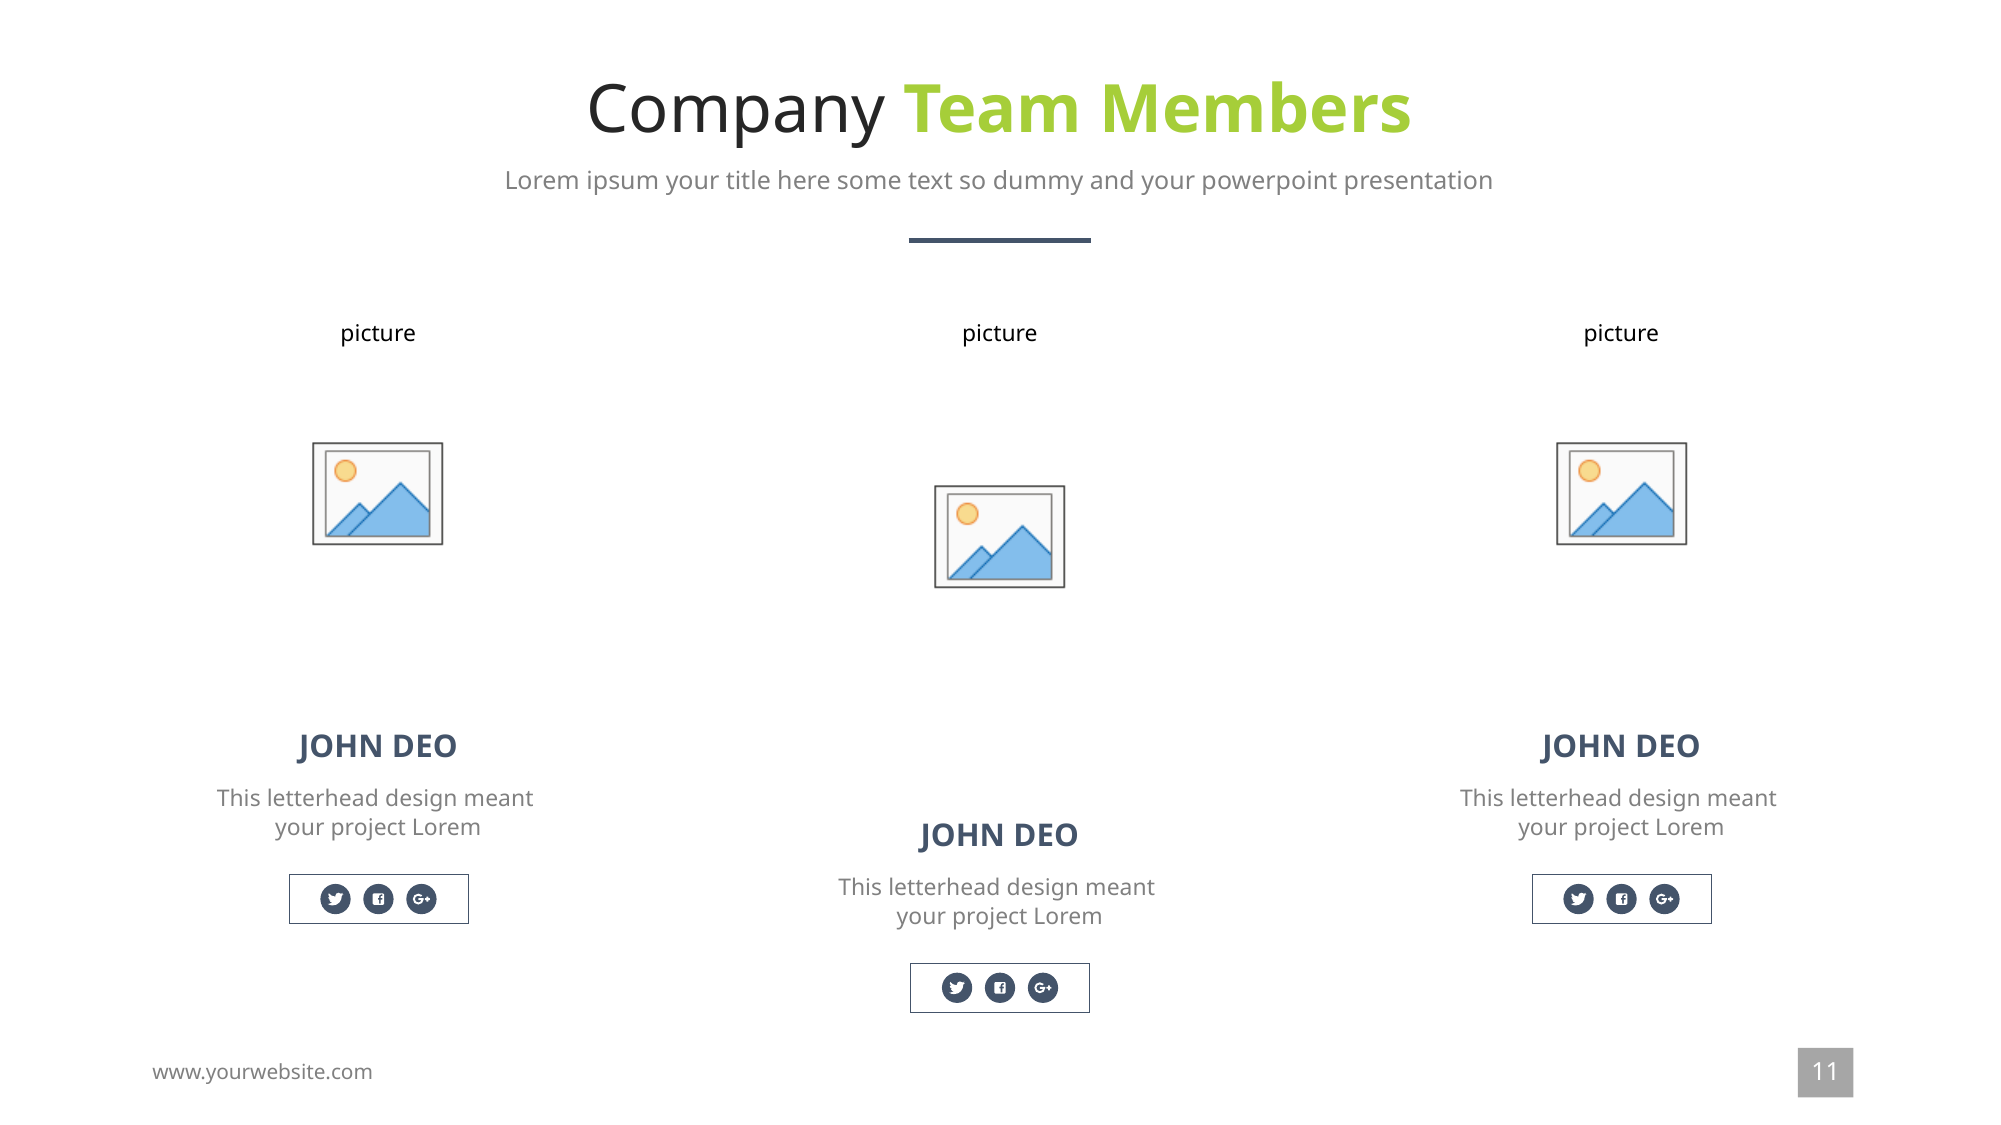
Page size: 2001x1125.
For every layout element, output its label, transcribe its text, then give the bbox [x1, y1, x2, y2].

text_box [191, 708, 566, 924]
picture [1439, 311, 1804, 676]
picture [774, 311, 1226, 762]
title Company Team Members [137, 55, 1863, 160]
picture [196, 311, 561, 676]
footer www.yourwebsite.com [137, 1042, 415, 1103]
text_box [813, 796, 1187, 1013]
list Lorem ipsum your title here some text so dummy and your powerpoint presentation [137, 160, 1863, 207]
slide_number 11 [1788, 1042, 1863, 1103]
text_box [1434, 708, 1809, 924]
